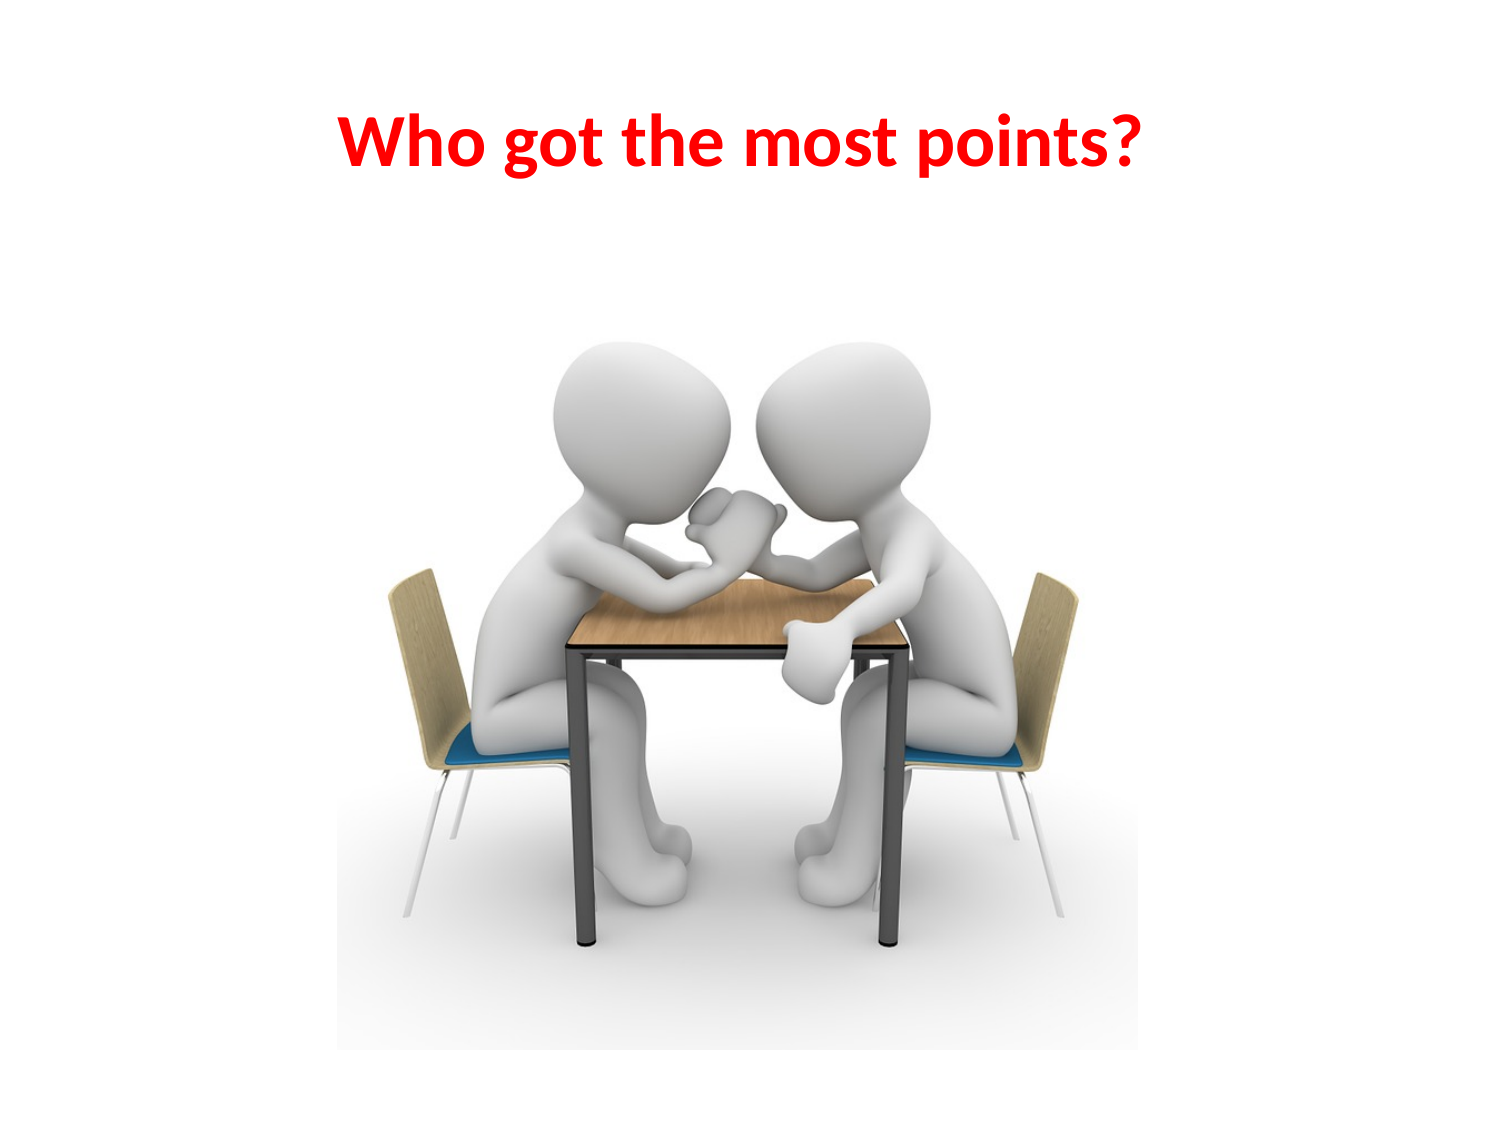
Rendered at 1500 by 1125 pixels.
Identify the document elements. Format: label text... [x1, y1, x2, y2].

title Who got the most points? [75, 87, 1425, 275]
picture [337, 249, 1138, 1051]
